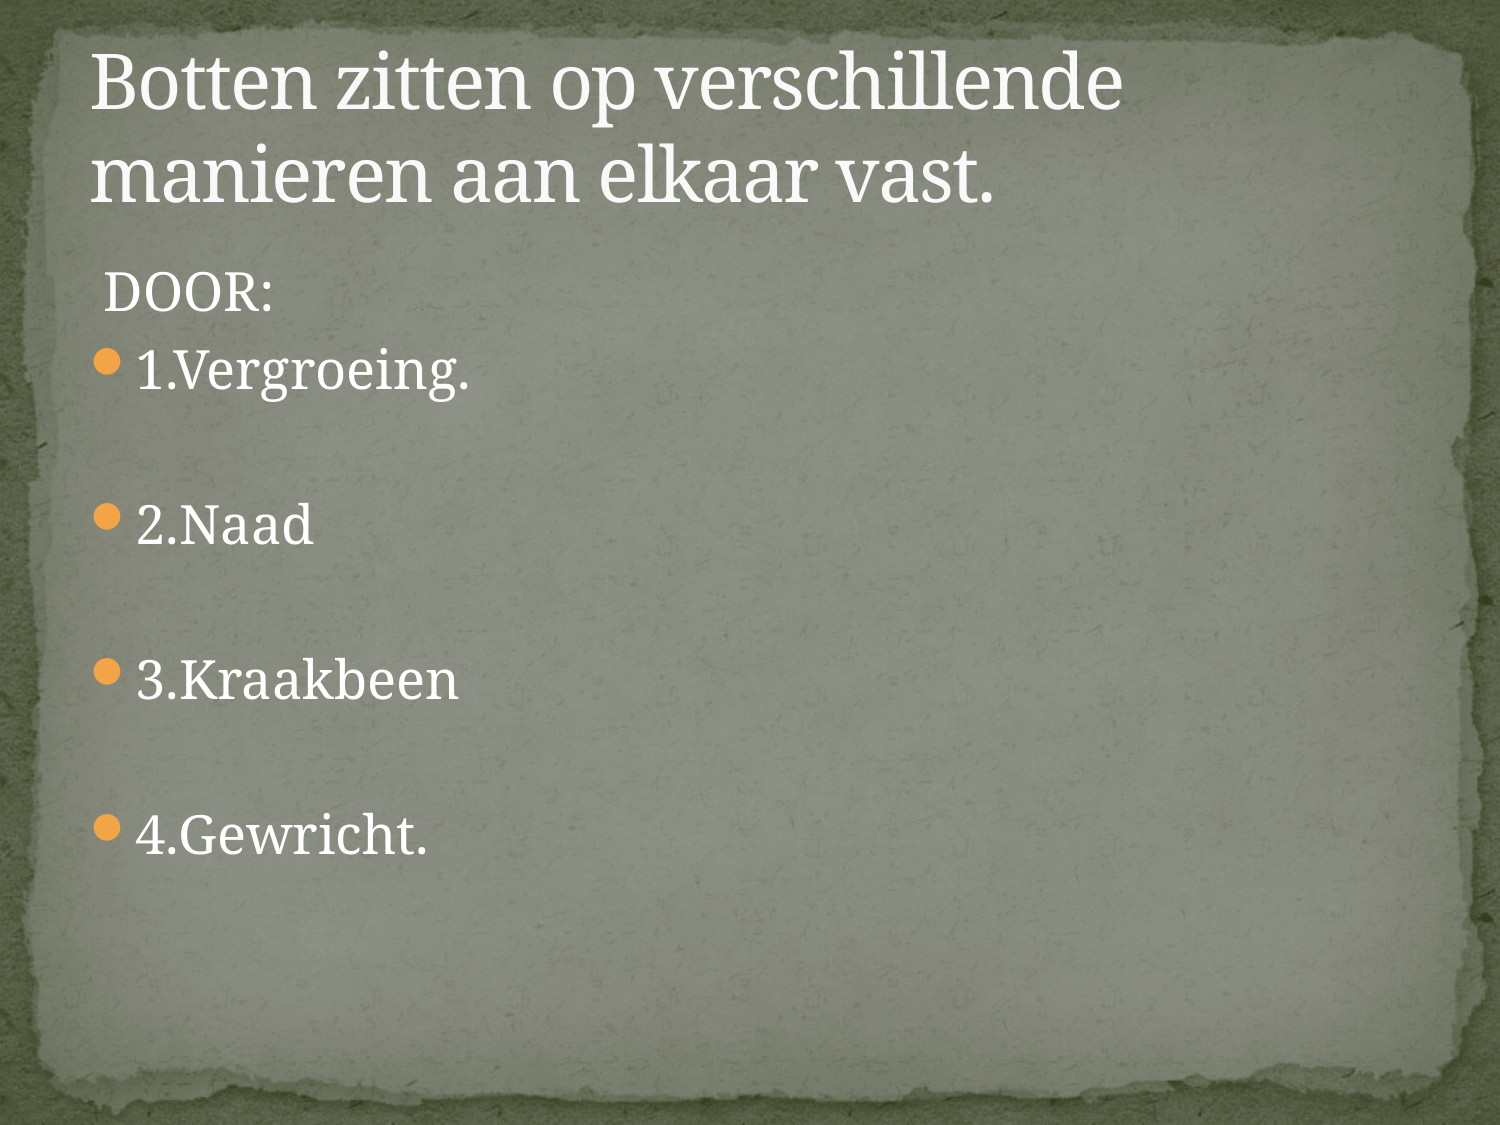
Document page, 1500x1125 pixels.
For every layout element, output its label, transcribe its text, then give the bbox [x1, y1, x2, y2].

list DOOR: 1.Vergroeing. 2.Naad 3.Kraakbeen 4.Gewricht. [75, 249, 1425, 1000]
title Botten zitten op verschillende manieren aan elkaar vast. [74, 24, 1425, 225]
